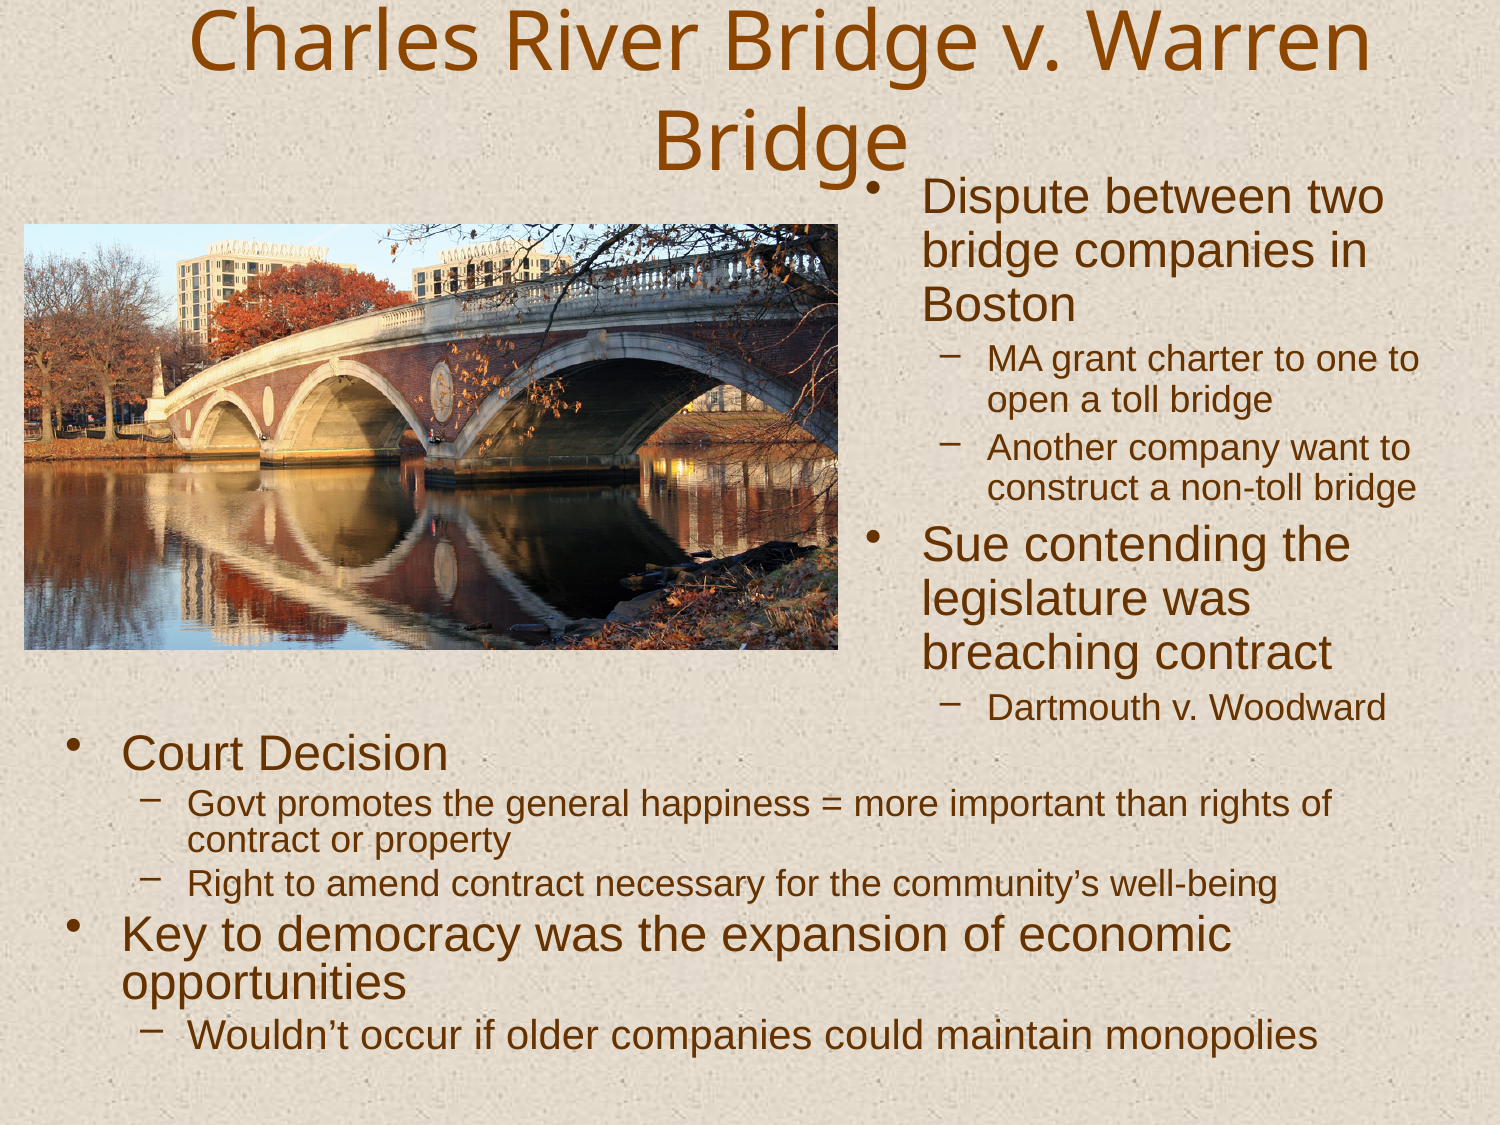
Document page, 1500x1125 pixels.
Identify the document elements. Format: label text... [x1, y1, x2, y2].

list Court Decision Govt promotes the general happiness = more important than rights of contract or property Right to amend contract necessary for the community’s well-being Key to democracy was the expansion of economic opportunities Wouldn’t occur if older companies could maintain monopolies [50, 725, 1450, 1088]
picture [0, 0, 1500, 1125]
list Dispute between two bridge companies in Boston MA grant charter to one to open a toll bridge Another company want to construct a non-toll bridge Sue contending the legislature was breaching contract Dartmouth v. Woodward [849, 162, 1475, 750]
title Charles River Bridge v. Warren Bridge [87, 37, 1475, 138]
